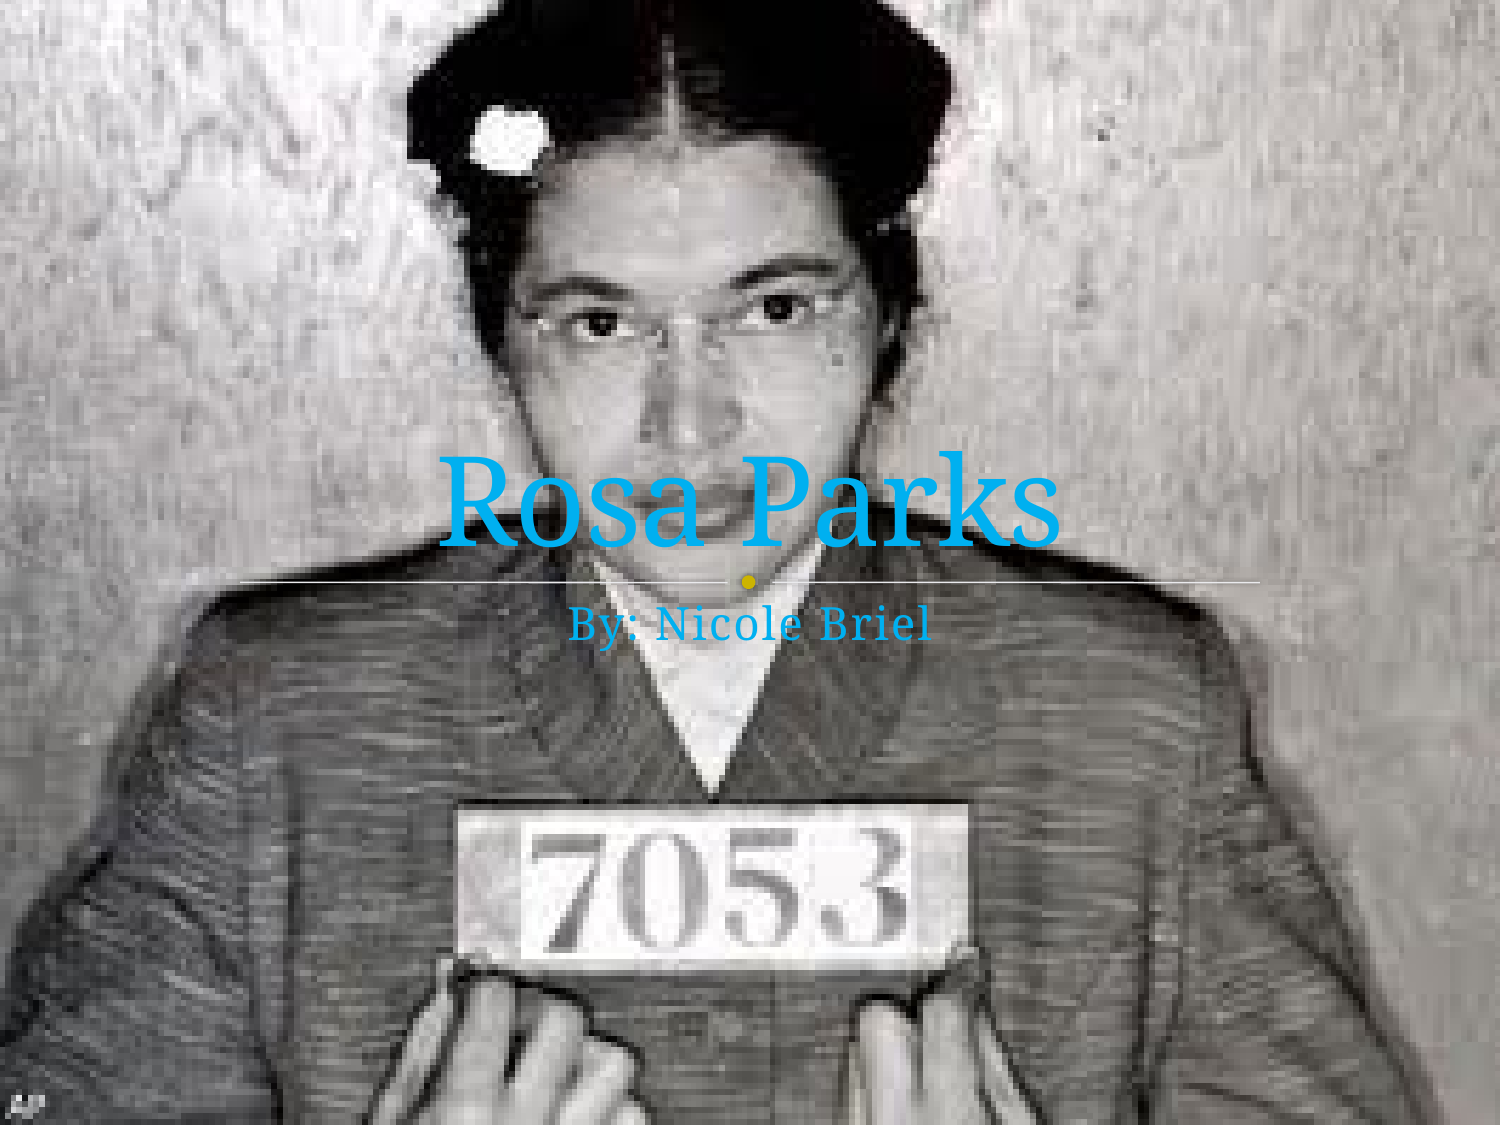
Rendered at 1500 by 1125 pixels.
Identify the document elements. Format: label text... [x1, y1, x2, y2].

picture [0, 579, 742, 587]
title Rosa Parks [0, 337, 1500, 579]
picture [0, 875, 1500, 1125]
subtitle By: Nicole Briel [0, 587, 1500, 875]
picture [755, 579, 1500, 587]
picture [0, 0, 1500, 337]
